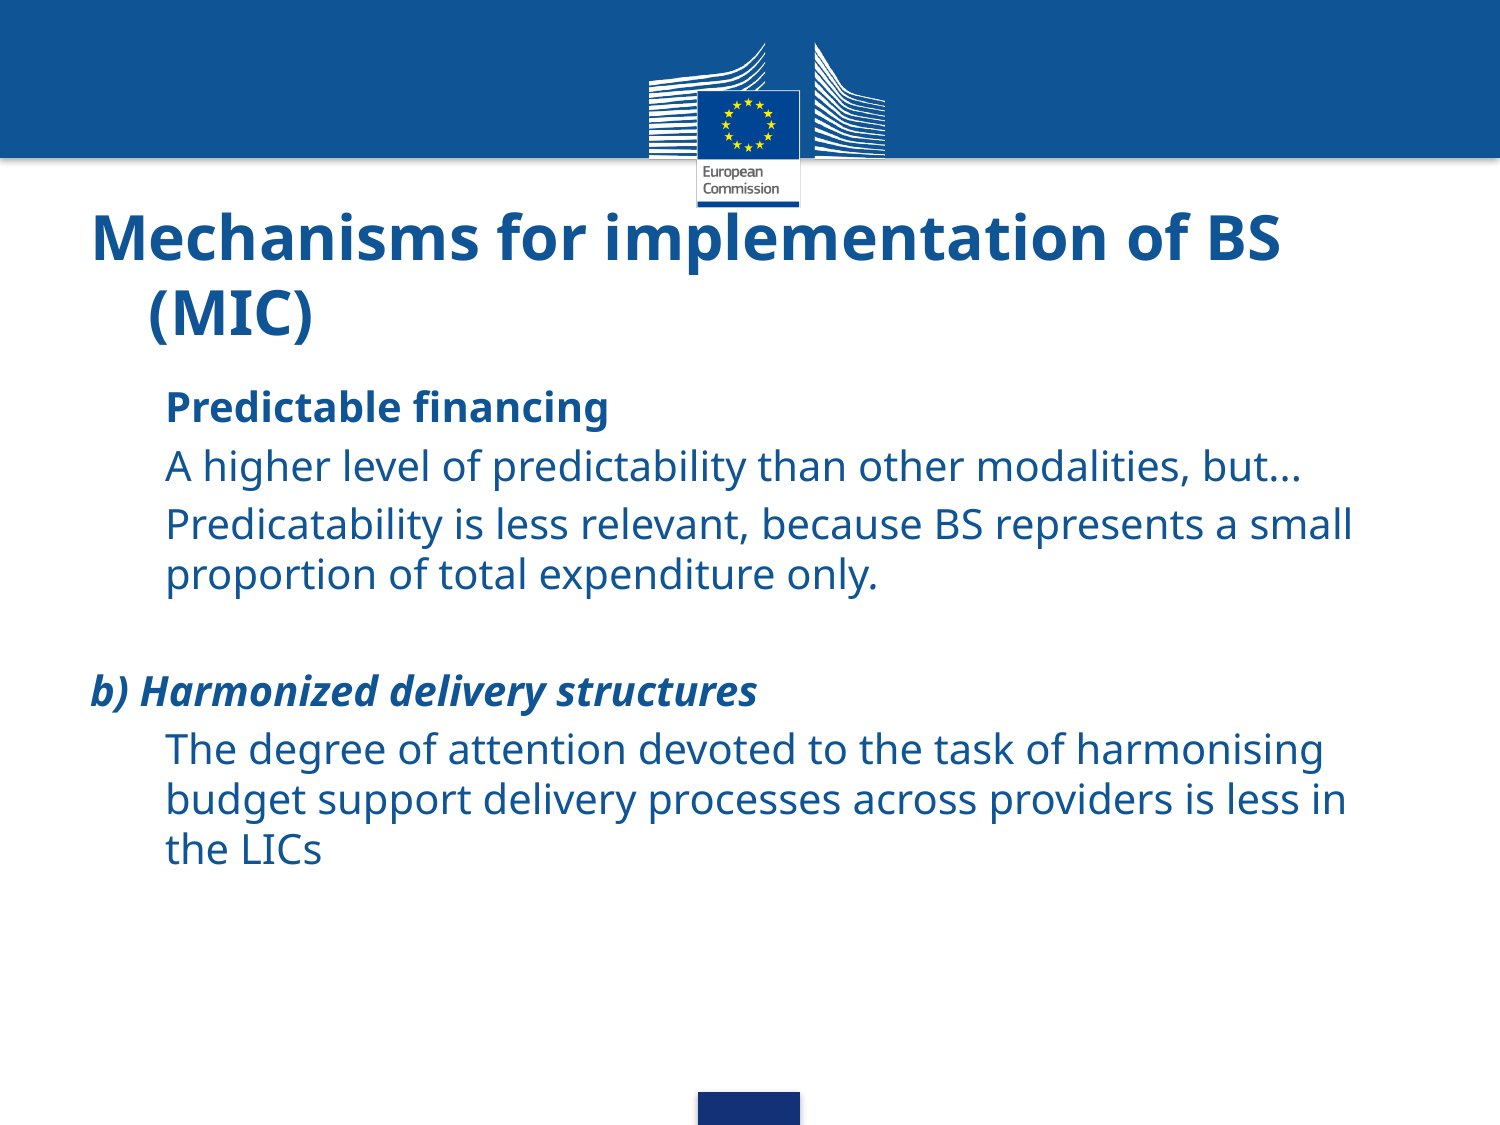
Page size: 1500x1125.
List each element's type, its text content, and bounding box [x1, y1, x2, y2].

picture [649, 42, 885, 196]
list Predictable financing A higher level of predictability than other modalities, but... Predicatability is less relevant, because BS represents a small proportion of total expenditure only. b) Harmonized delivery structures The degree of attention devoted to the task of harmonising budget support delivery processes across providers is less in the LICs [75, 373, 1425, 1035]
title Mechanisms for implementation of BS (MIC) [75, 196, 1425, 350]
